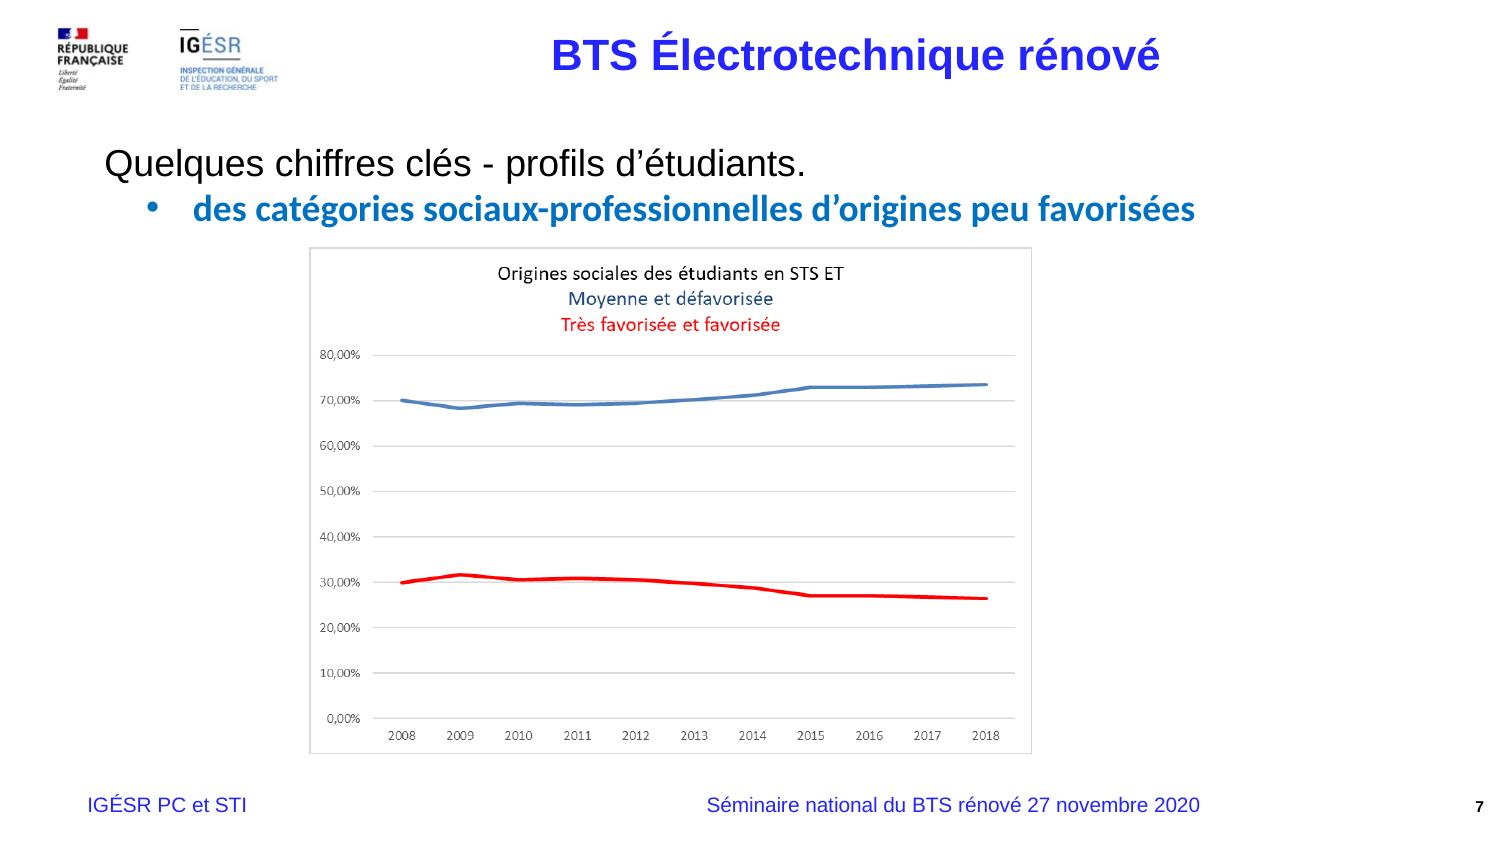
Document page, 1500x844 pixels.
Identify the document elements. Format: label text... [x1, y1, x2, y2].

subtitle Quelques chiffres clés - profils d’étudiants. des catégories sociaux-professionnelles d’origines peu favorisées [104, 139, 1439, 791]
slide_number 7 [1262, 776, 1484, 836]
picture [47, 17, 139, 101]
picture [180, 29, 278, 90]
title BTS Électrotechnique rénové [550, 32, 1362, 93]
picture [309, 246, 1032, 754]
